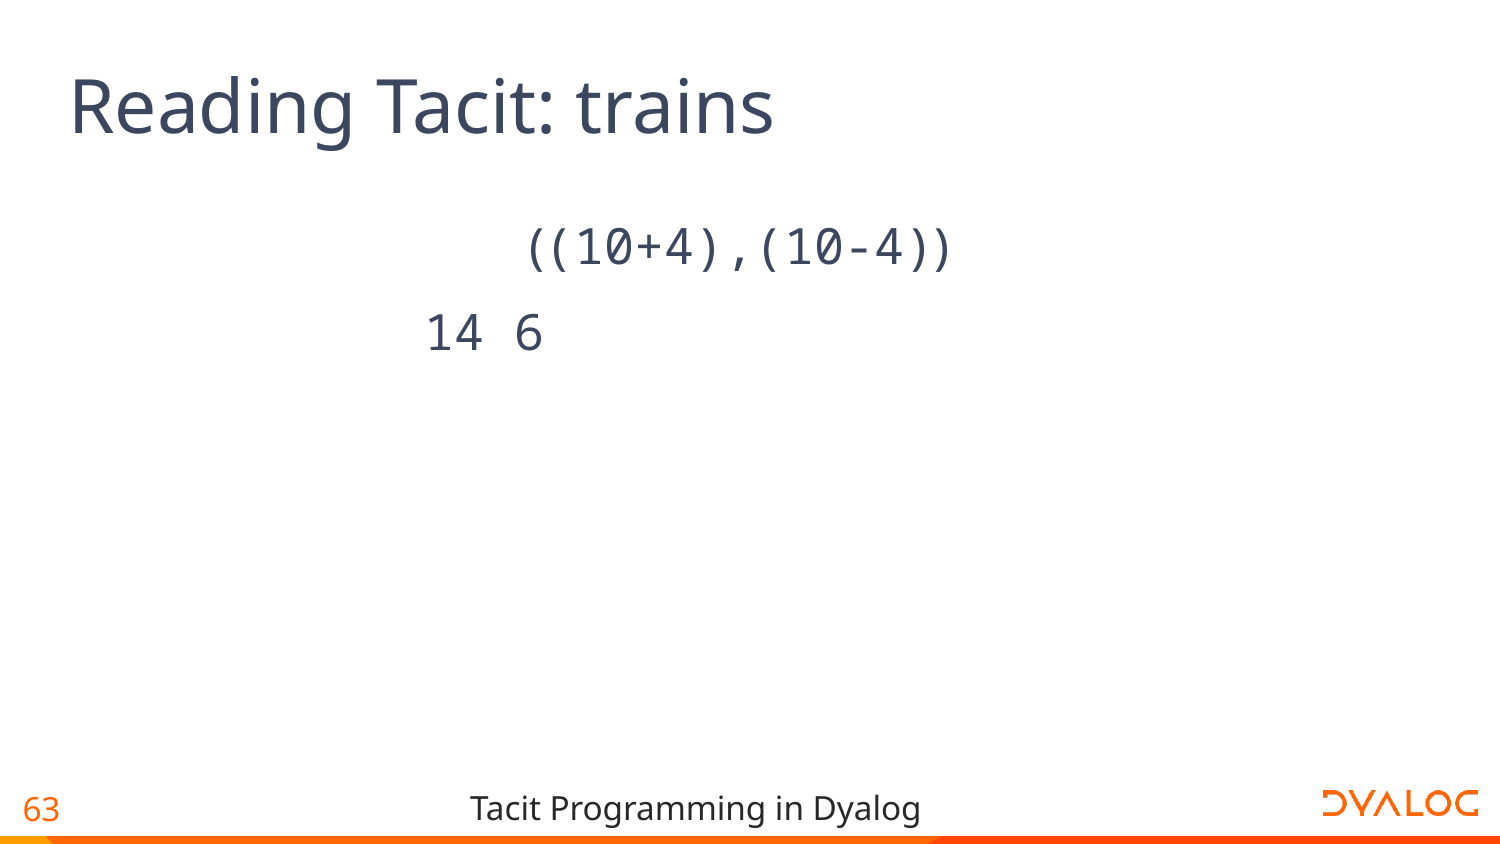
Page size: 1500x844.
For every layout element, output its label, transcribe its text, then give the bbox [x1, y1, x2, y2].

picture [0, 836, 1500, 844]
title Reading Tacit: trains [53, 43, 1121, 157]
picture [1323, 790, 1478, 816]
list ((10+4),(10-4)) . 14 6 . [53, 207, 1453, 740]
